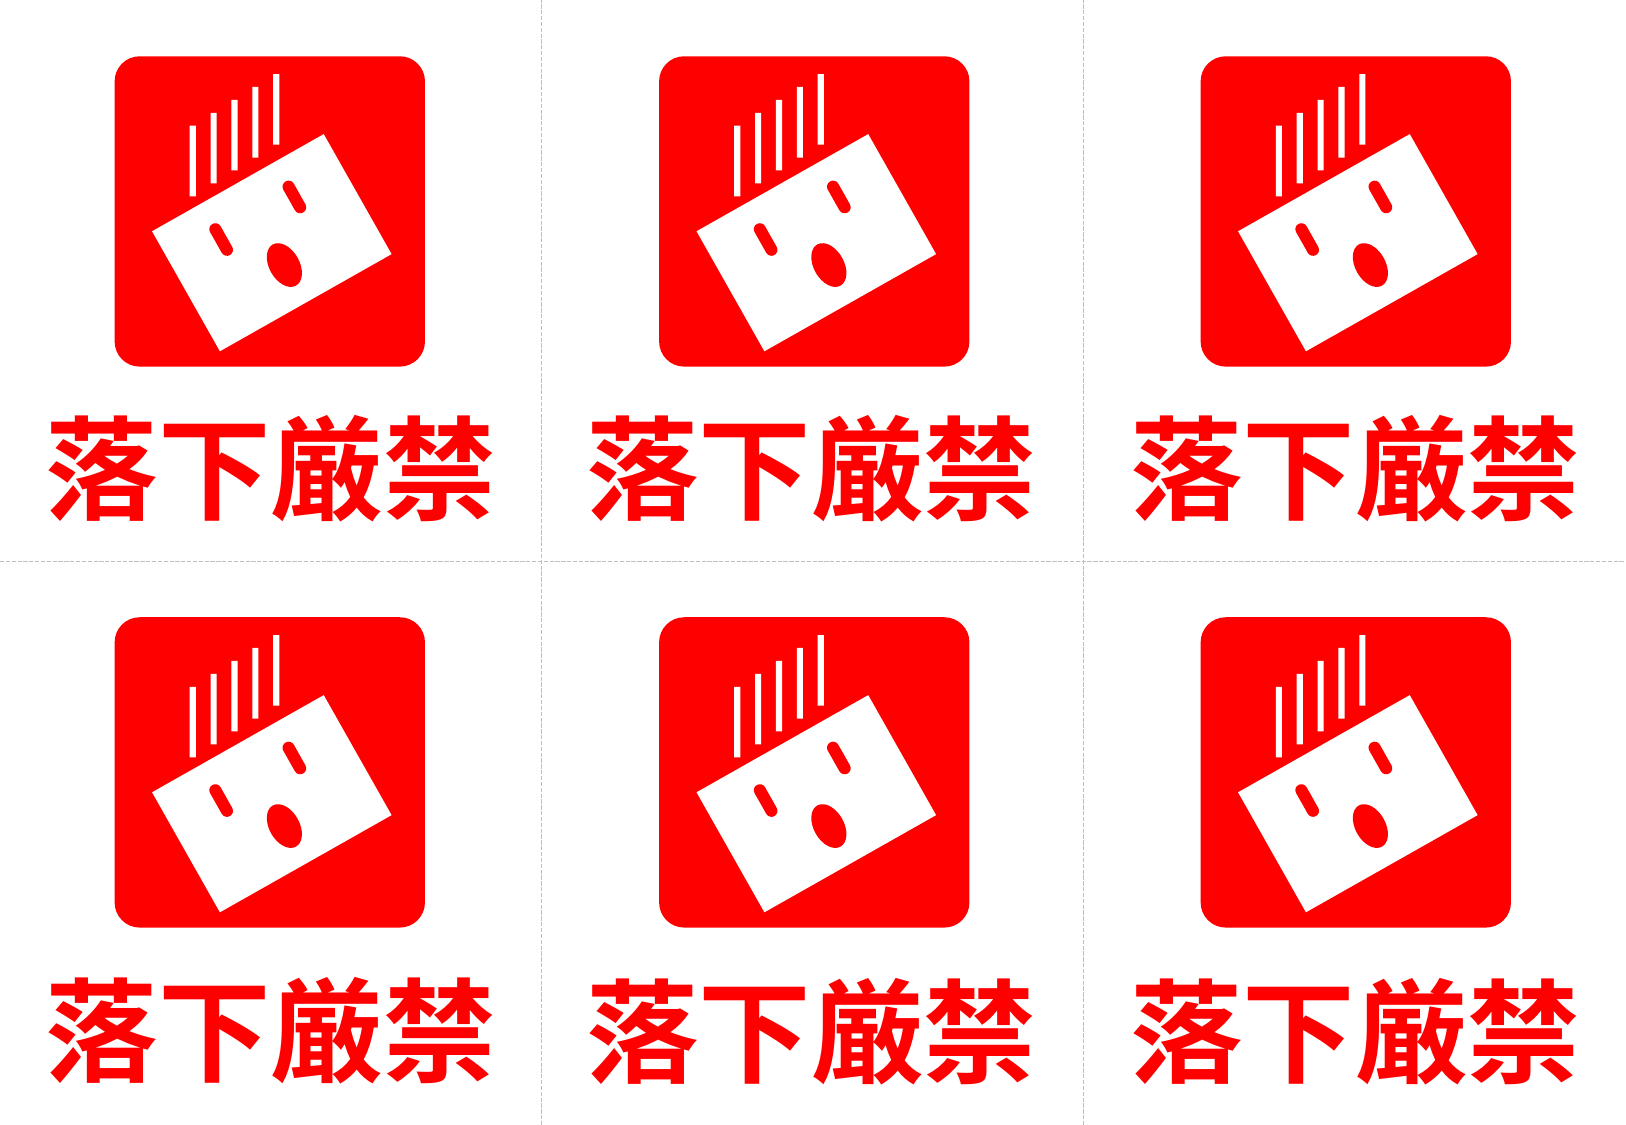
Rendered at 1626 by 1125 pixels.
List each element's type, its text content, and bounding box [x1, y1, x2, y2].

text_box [1200, 56, 1511, 367]
text_box 落下厳禁 [1130, 399, 1581, 535]
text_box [659, 617, 970, 928]
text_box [114, 56, 425, 367]
text_box 落下厳禁 [1130, 961, 1581, 1097]
text_box 落下厳禁 [586, 961, 1037, 1097]
text_box 落下厳禁 [45, 961, 496, 1097]
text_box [114, 617, 425, 928]
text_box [1200, 617, 1511, 928]
text_box 落下厳禁 [586, 399, 1037, 535]
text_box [659, 56, 970, 367]
text_box 落下厳禁 [45, 399, 496, 535]
